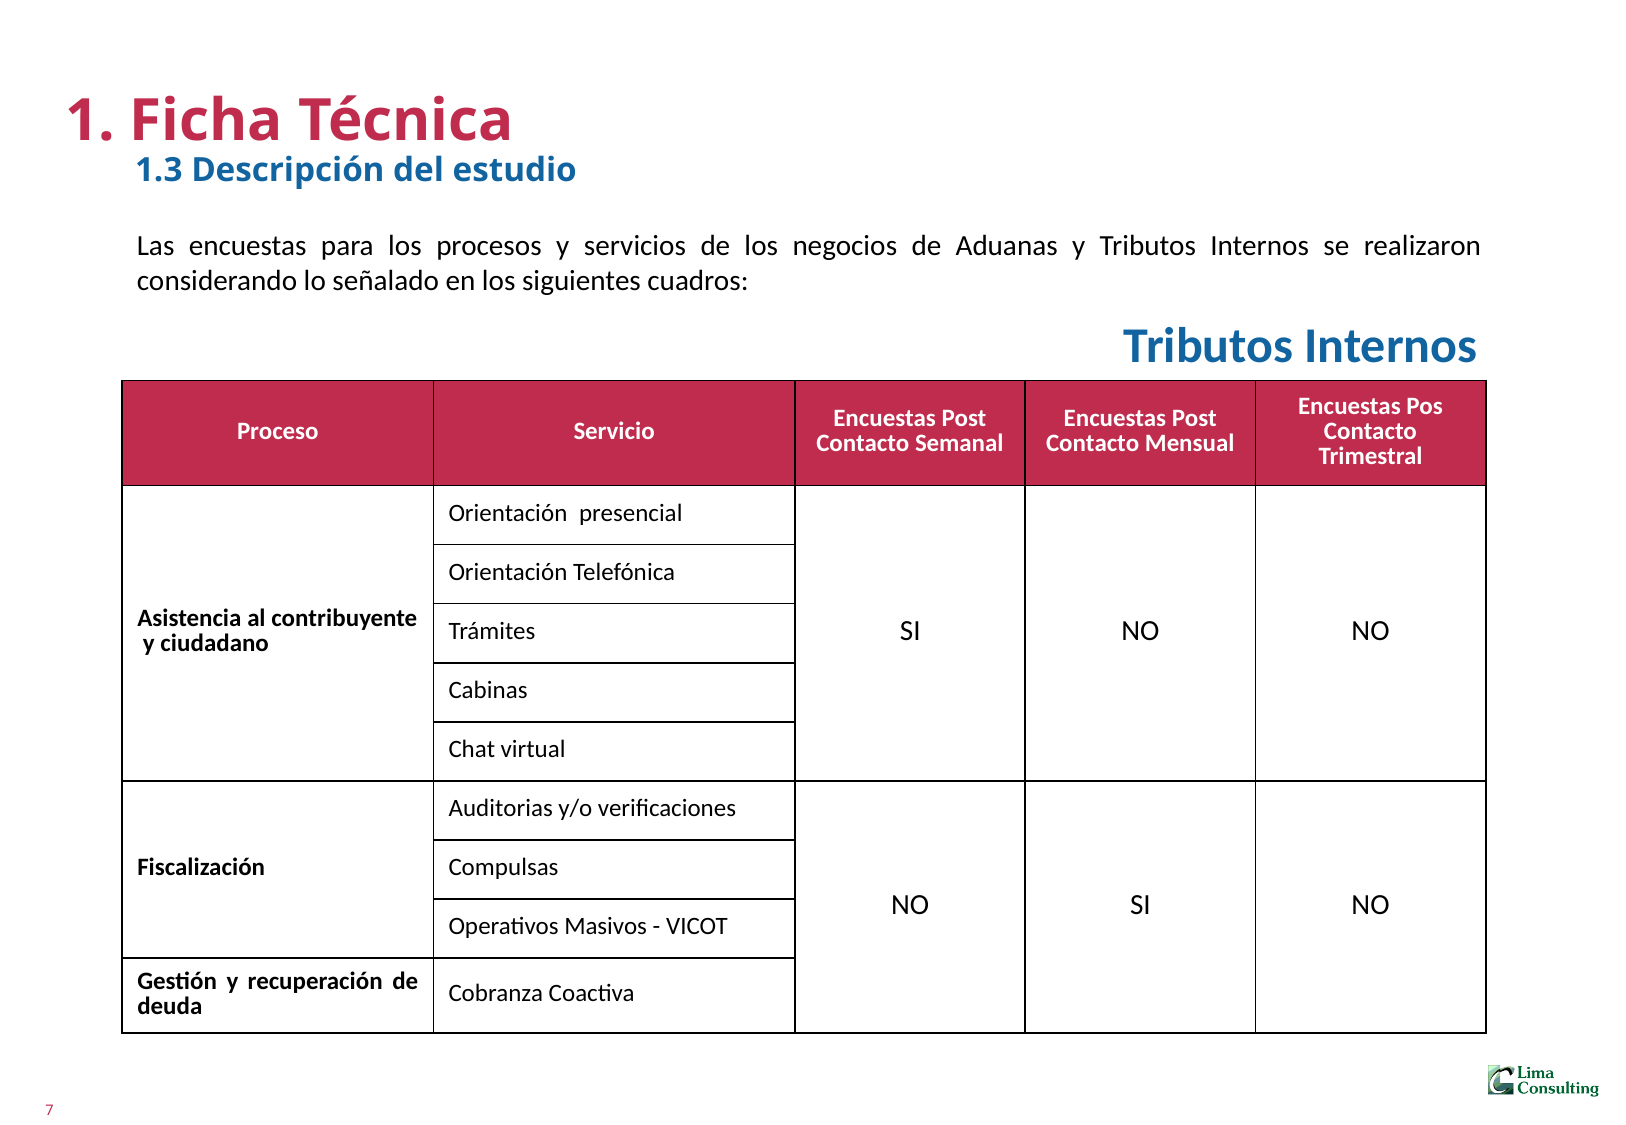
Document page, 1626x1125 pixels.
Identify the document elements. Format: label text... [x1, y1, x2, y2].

table_header Encuestas Pos Contacto Trimestral [1256, 381, 1485, 485]
table_cell Orientación presencial [434, 486, 794, 544]
table_cell SI [796, 486, 1024, 780]
table_header Proceso [123, 381, 433, 485]
title 1. Ficha Técnica 1.3 Descripción del estudio [50, 59, 1599, 219]
text_box Tributos Internos [1109, 305, 1493, 381]
table_cell NO [1256, 782, 1485, 1032]
text_box Las encuestas para los procesos y servicios de los negocios de Aduanas y Tributos Internos se realizaron considerando lo señalado en los siguientes cuadros: [122, 218, 1497, 304]
table_cell Asistencia al contribuyente y ciudadano [123, 486, 433, 780]
table_cell Gestión y recuperación de deuda [123, 959, 433, 1032]
table_cell SI [1026, 782, 1255, 1032]
table_cell Fiscalización [123, 782, 433, 957]
table_cell Orientación Telefónica [434, 545, 794, 603]
table_cell Operativos Masivos - VICOT [434, 900, 794, 957]
table_header Servicio [434, 381, 794, 485]
table_cell Compulsas [434, 841, 794, 898]
table_cell NO [1256, 486, 1485, 780]
table_cell Chat virtual [434, 723, 794, 780]
table_header Encuestas Post Contacto Semanal [796, 381, 1024, 485]
table_cell Trámites [434, 604, 794, 662]
table_header Encuestas Post Contacto Mensual [1026, 381, 1255, 485]
picture [1488, 1065, 1599, 1097]
table_cell Cobranza Coactiva [434, 959, 794, 1032]
table_cell Cabinas [434, 664, 794, 721]
table_cell NO [1026, 486, 1255, 780]
table_cell Auditorias y/o verificaciones [434, 782, 794, 839]
table_cell NO [796, 782, 1024, 1032]
